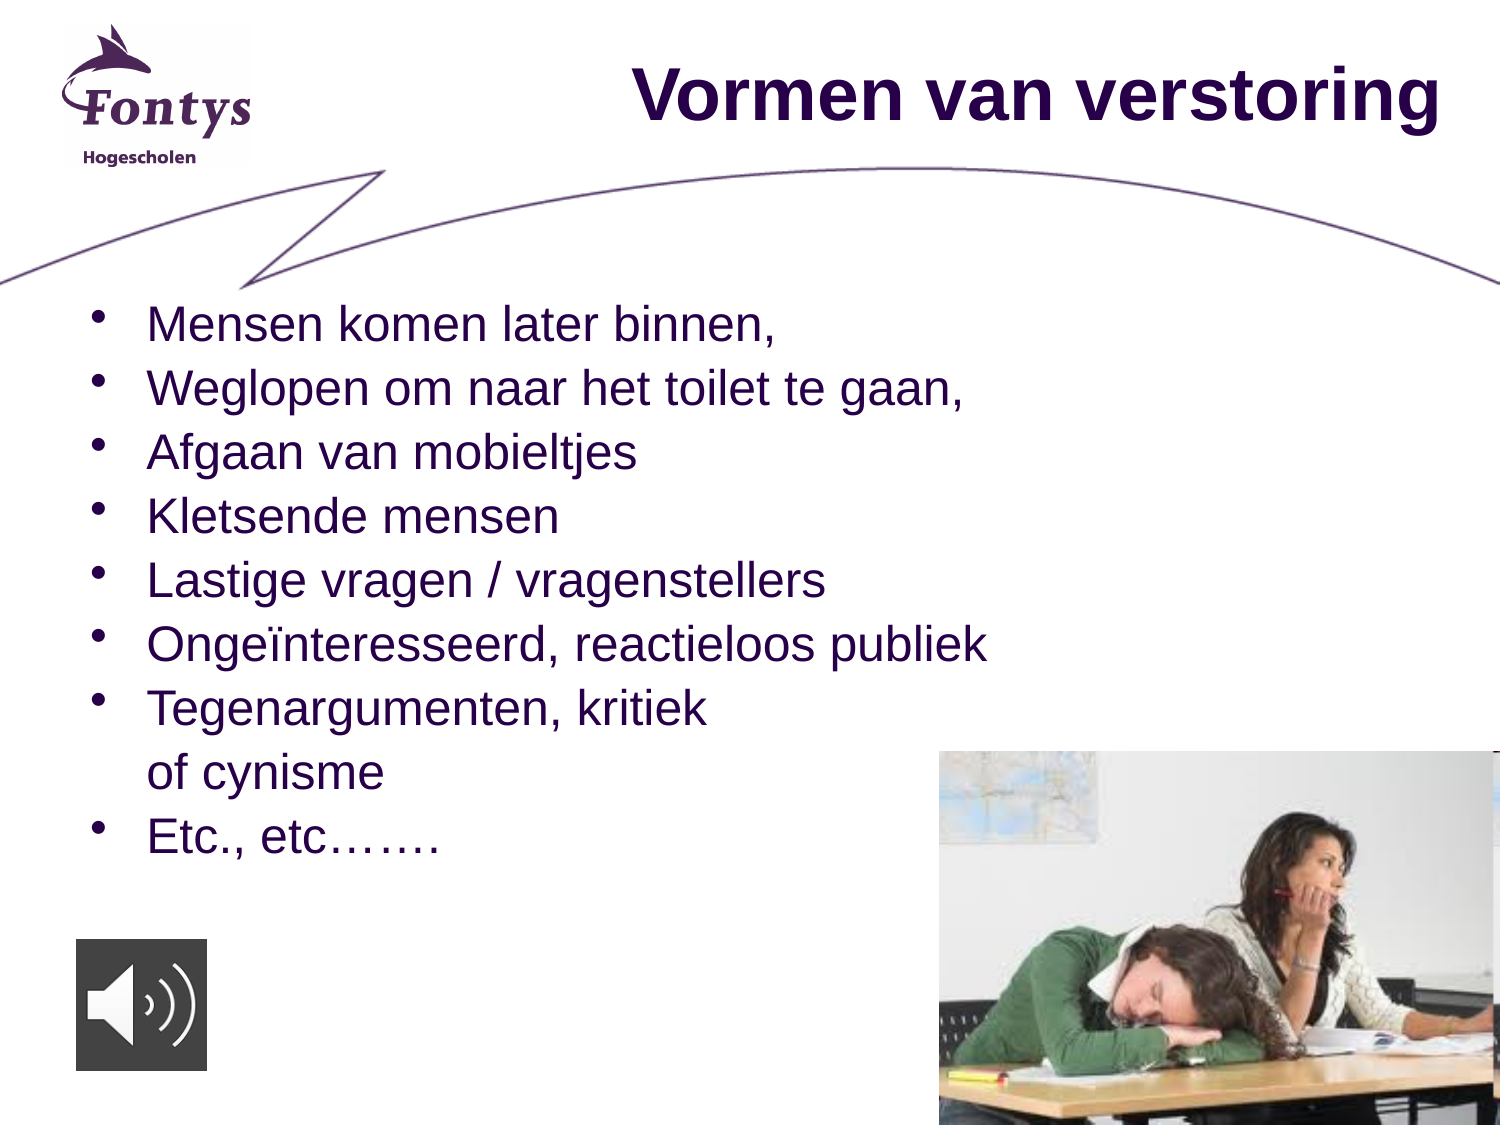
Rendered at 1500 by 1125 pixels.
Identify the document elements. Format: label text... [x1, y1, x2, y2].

list Mensen komen later binnen, Weglopen om naar het toilet te gaan, Afgaan van mobieltjes Kletsende mensen Lastige vragen / vragenstellers Ongeïnteresseerd, reactieloos publiek Tegenargumenten, kritiek of cynisme Etc., etc……. [75, 290, 1425, 1047]
title Vormen van verstoring [362, 0, 1458, 182]
picture [0, 0, 1500, 1125]
